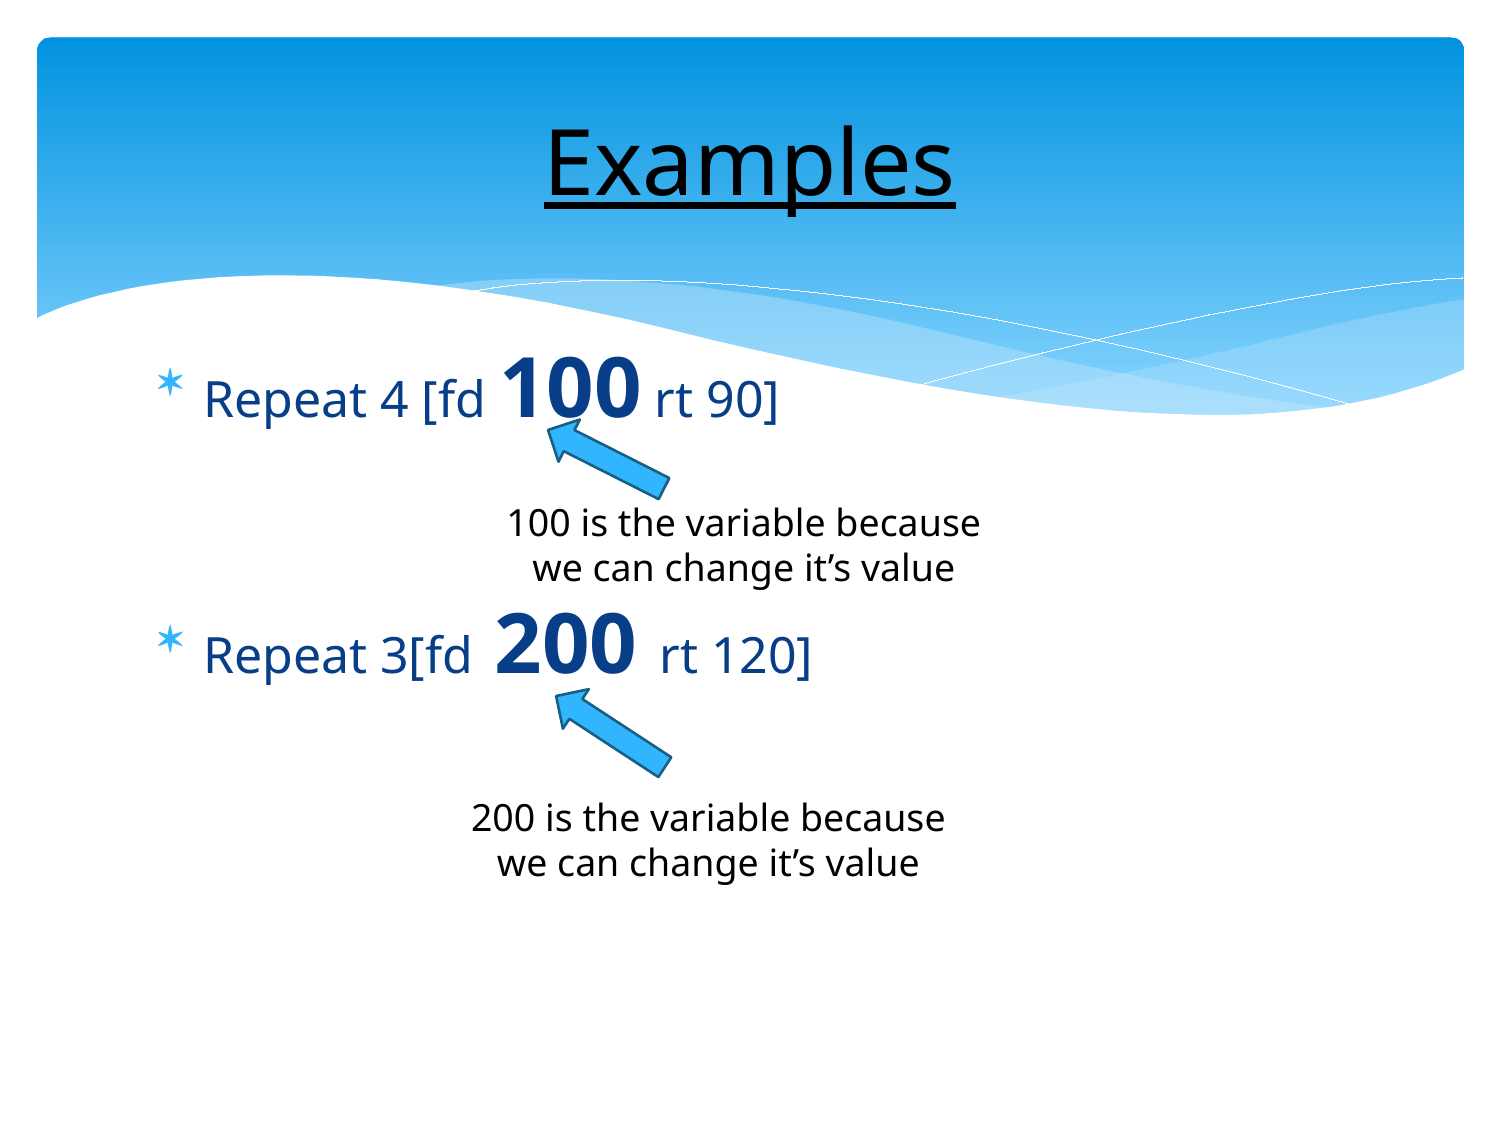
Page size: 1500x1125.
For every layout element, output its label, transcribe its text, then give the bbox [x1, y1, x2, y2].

title Examples [75, 55, 1425, 261]
text_box 200 is the variable because we can change it’s value [442, 786, 975, 892]
text_box 100 is the variable because we can change it’s value [478, 491, 1010, 597]
text_box [554, 687, 673, 779]
list Repeat 4 [fd 100 rt 90] Repeat 3[fd 200 rt 120] [143, 326, 1359, 1005]
text_box [546, 418, 671, 491]
